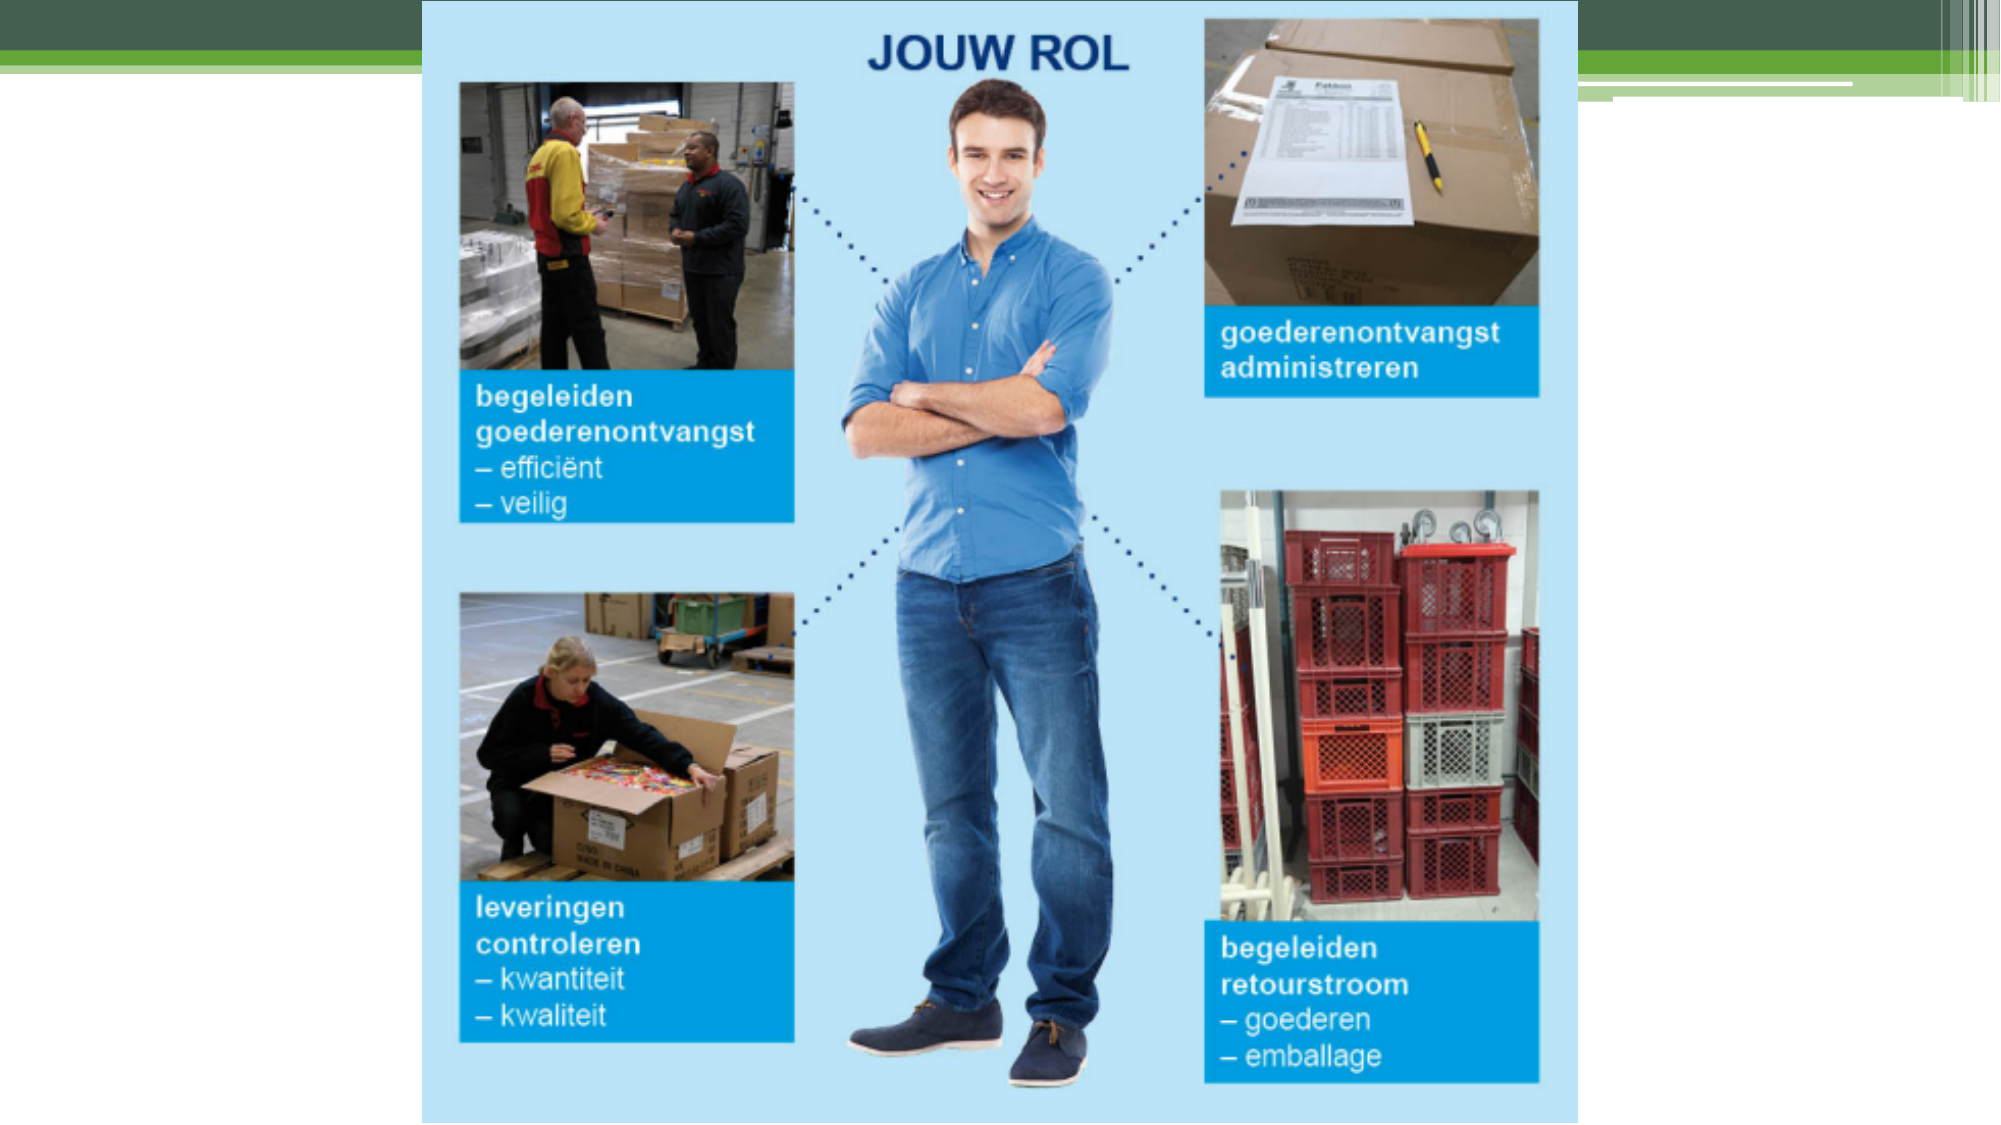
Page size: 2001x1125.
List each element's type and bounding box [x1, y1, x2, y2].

list [422, 1, 1578, 1124]
